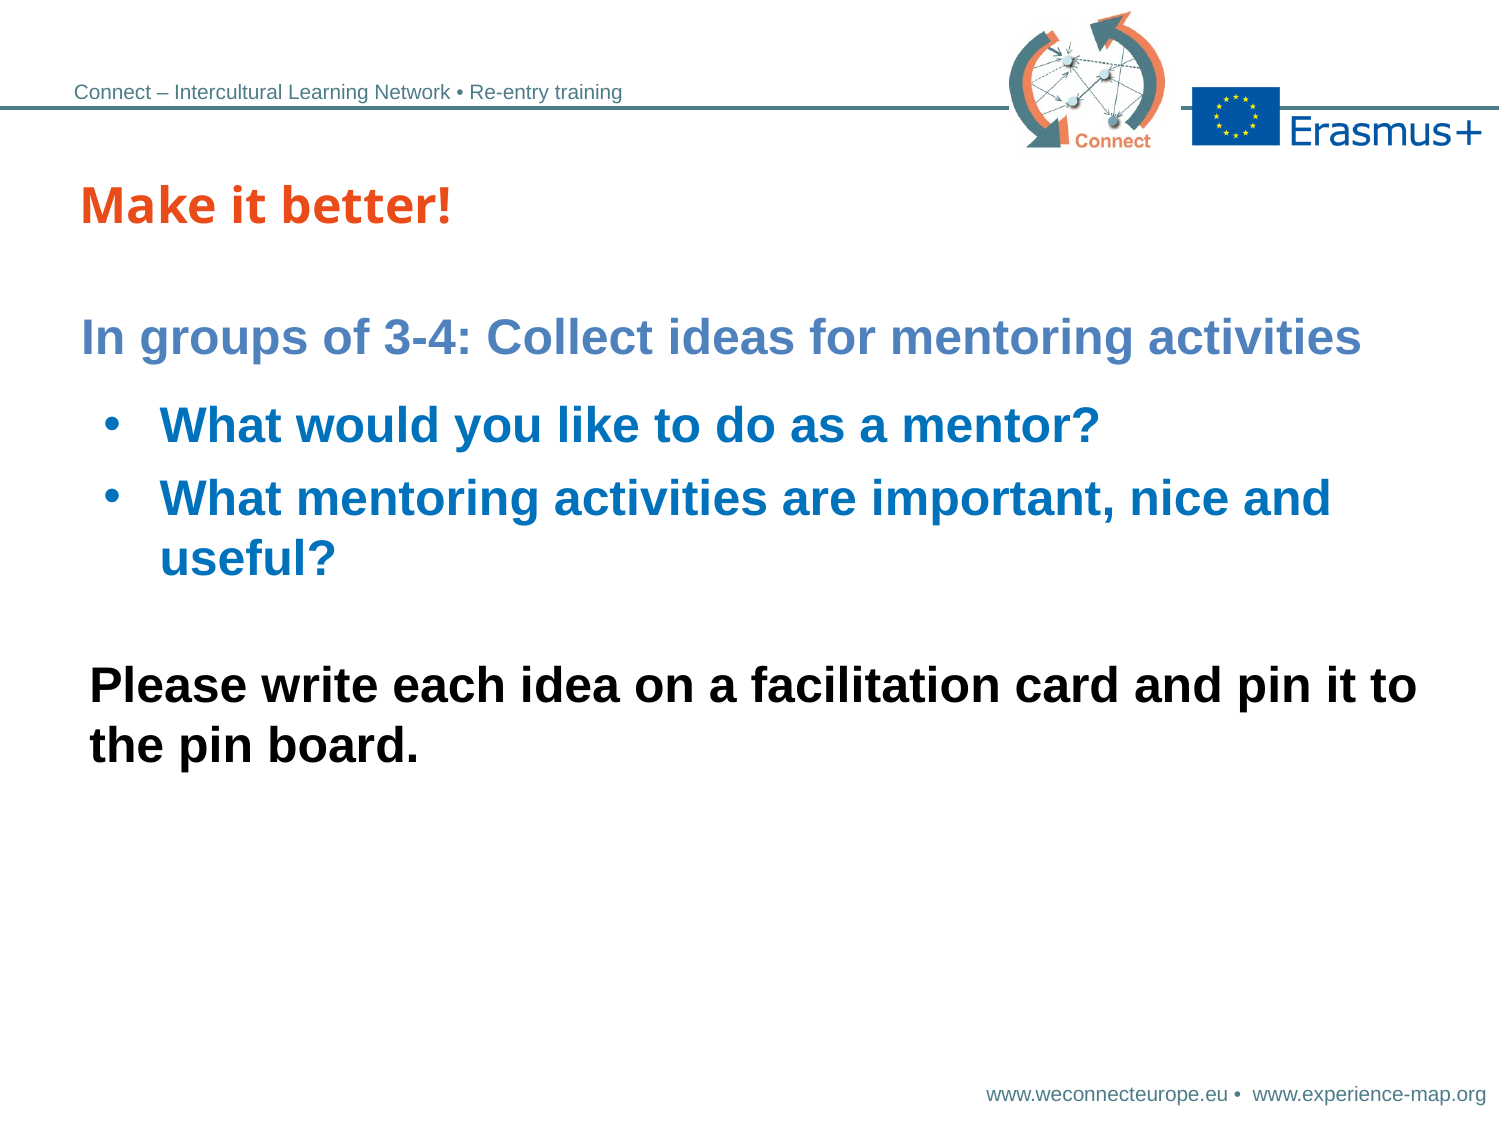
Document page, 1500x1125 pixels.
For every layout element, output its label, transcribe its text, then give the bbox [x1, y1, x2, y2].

text_box Please write each idea on a facilitation card and pin it to the pin board. [74, 645, 1444, 780]
text_box Make it better! [64, 166, 1436, 241]
text_box In groups of 3-4: Collect ideas for mentoring activities [66, 297, 1435, 373]
text_box What would you like to do as a mentor? What mentoring activities are important, nice and useful? [88, 385, 1500, 593]
picture [1009, 11, 1498, 162]
